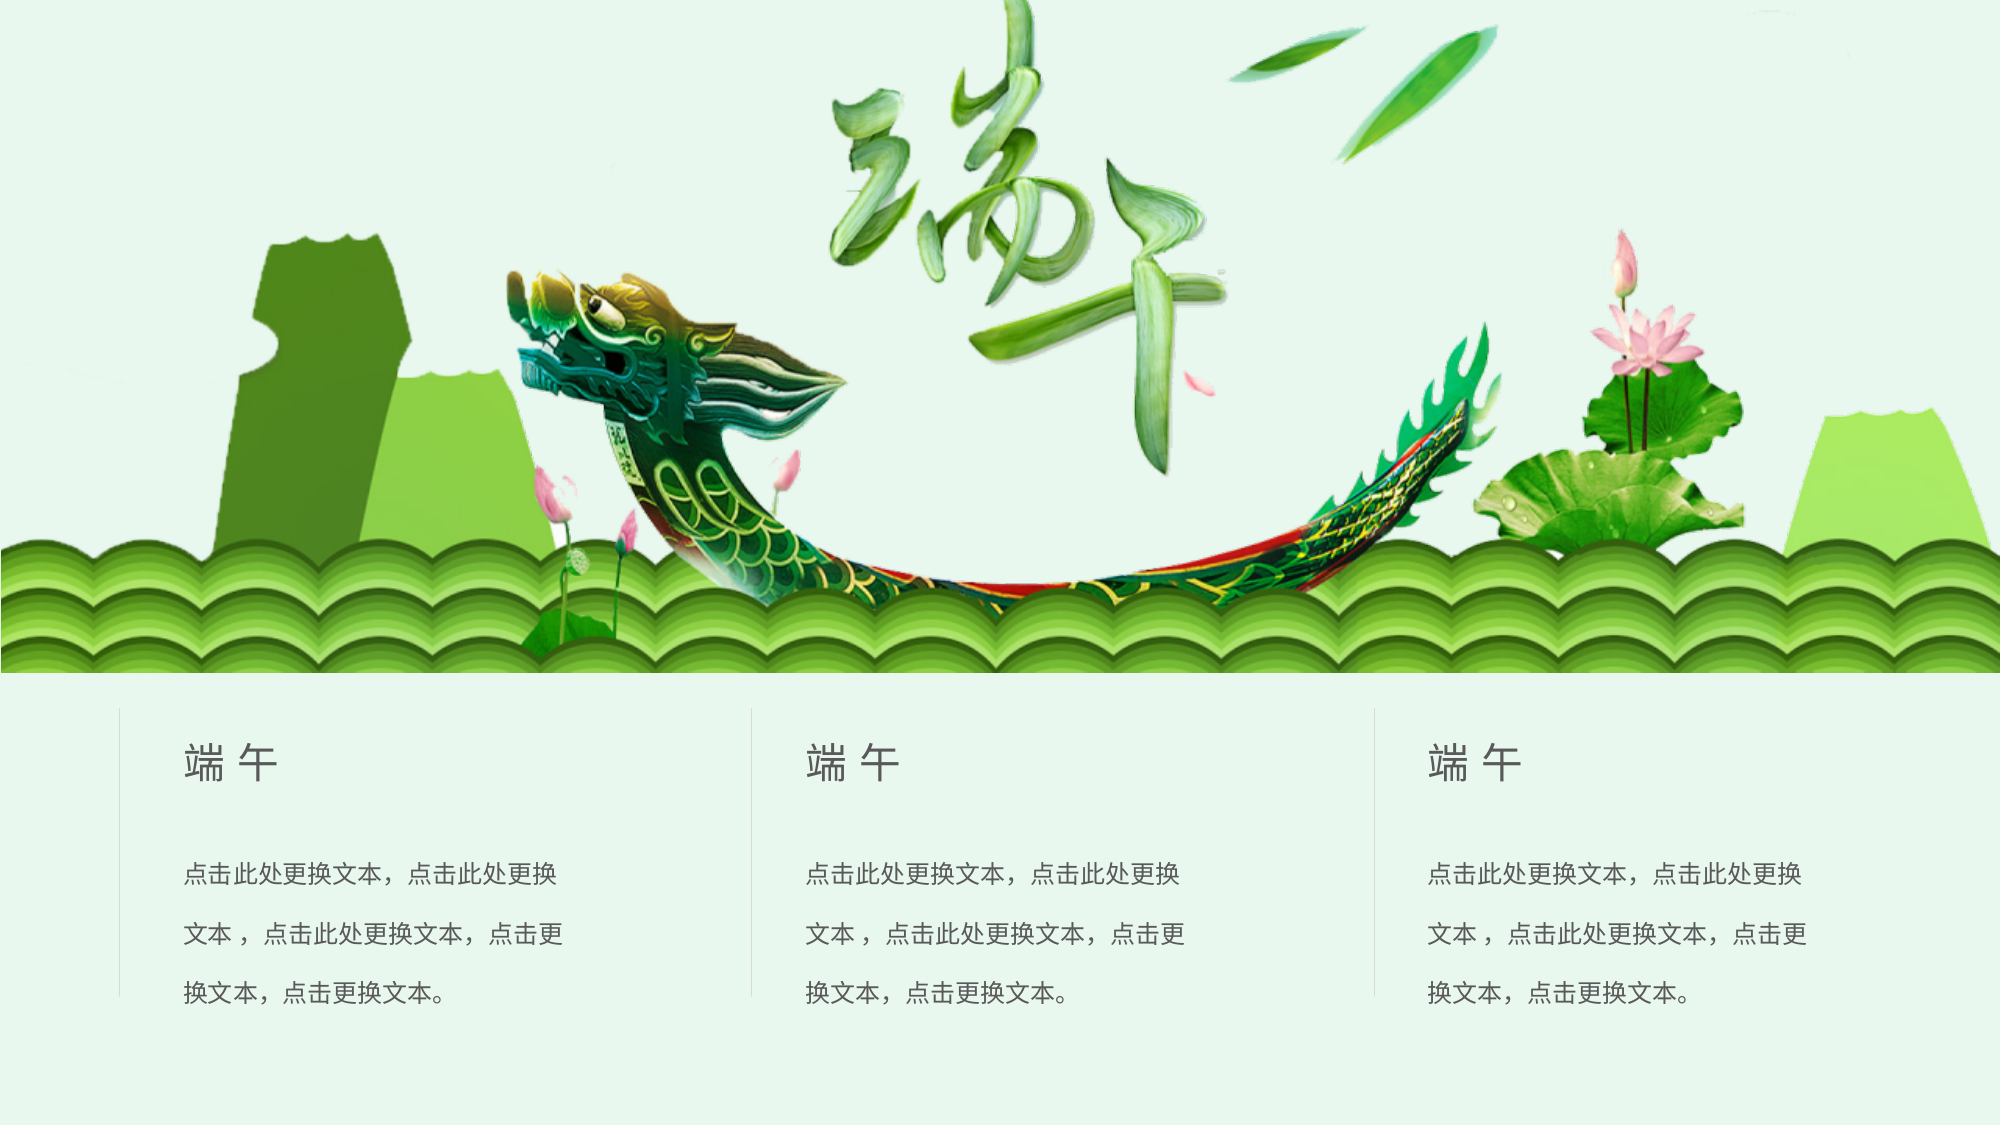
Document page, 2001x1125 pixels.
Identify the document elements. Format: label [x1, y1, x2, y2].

picture [1, 0, 2000, 673]
text_box [1, 673, 2000, 1072]
